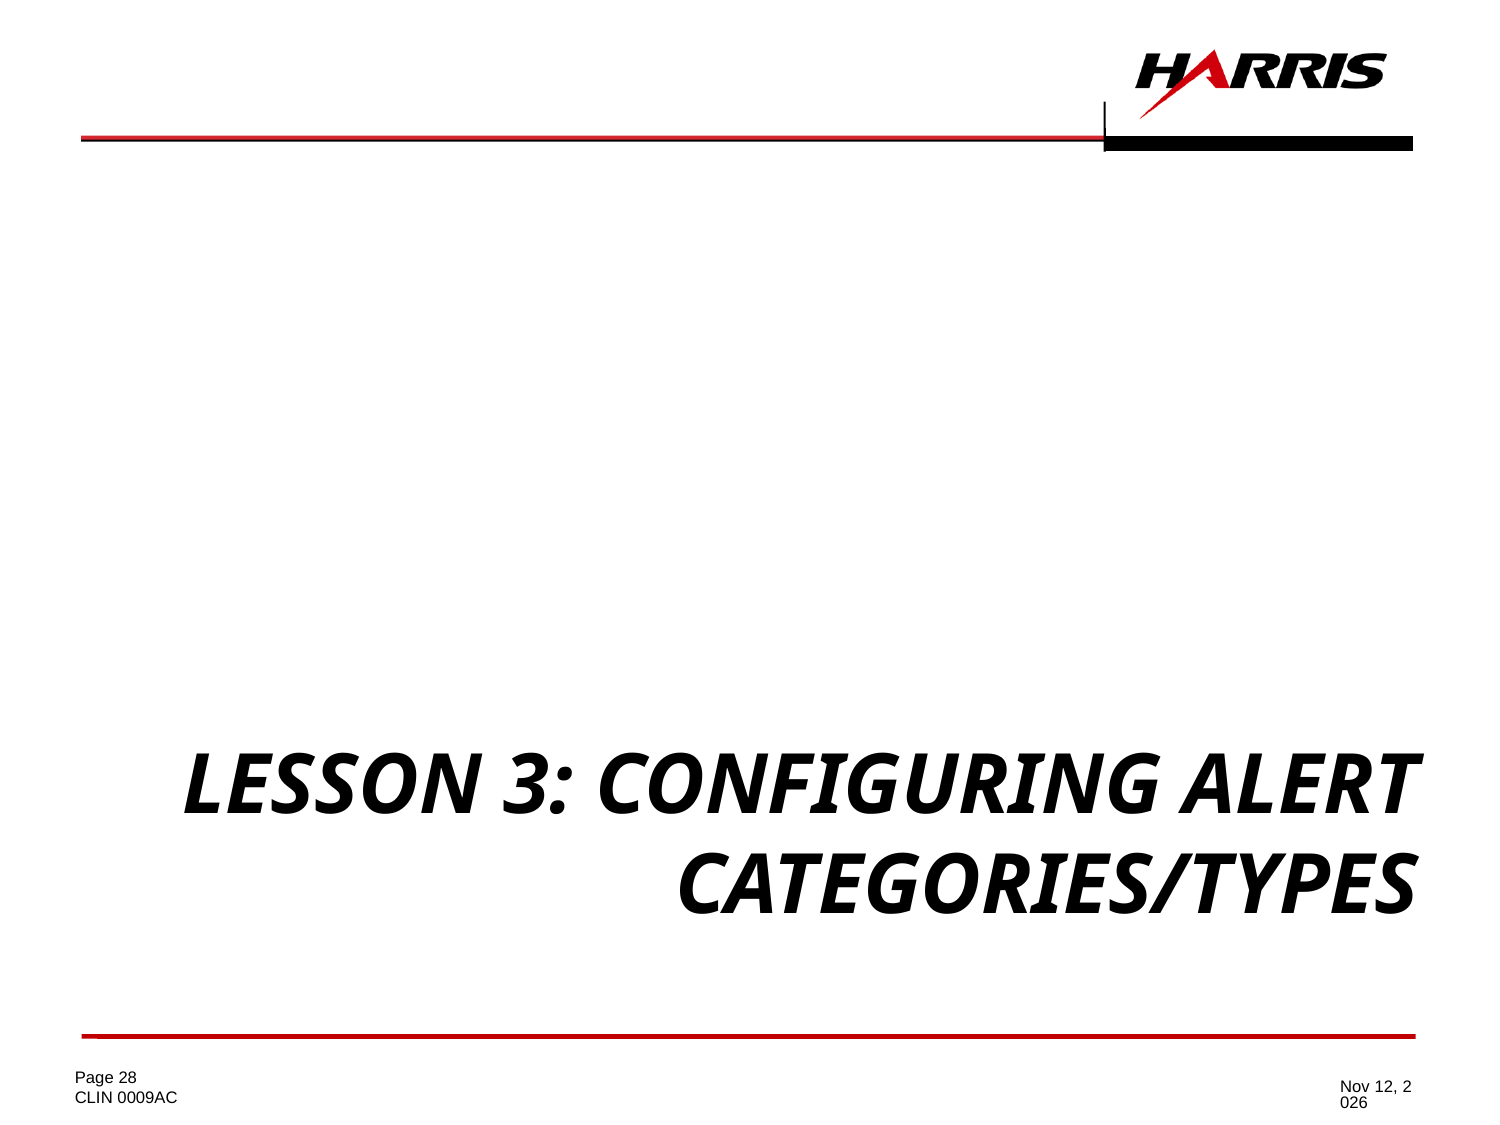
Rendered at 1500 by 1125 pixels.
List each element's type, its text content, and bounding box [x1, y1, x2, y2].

picture [1135, 49, 1387, 119]
slide_number 6-Oct-14 [1324, 1063, 1435, 1108]
title Lesson 3: Configuring Alert Categories/Types [118, 722, 1435, 947]
